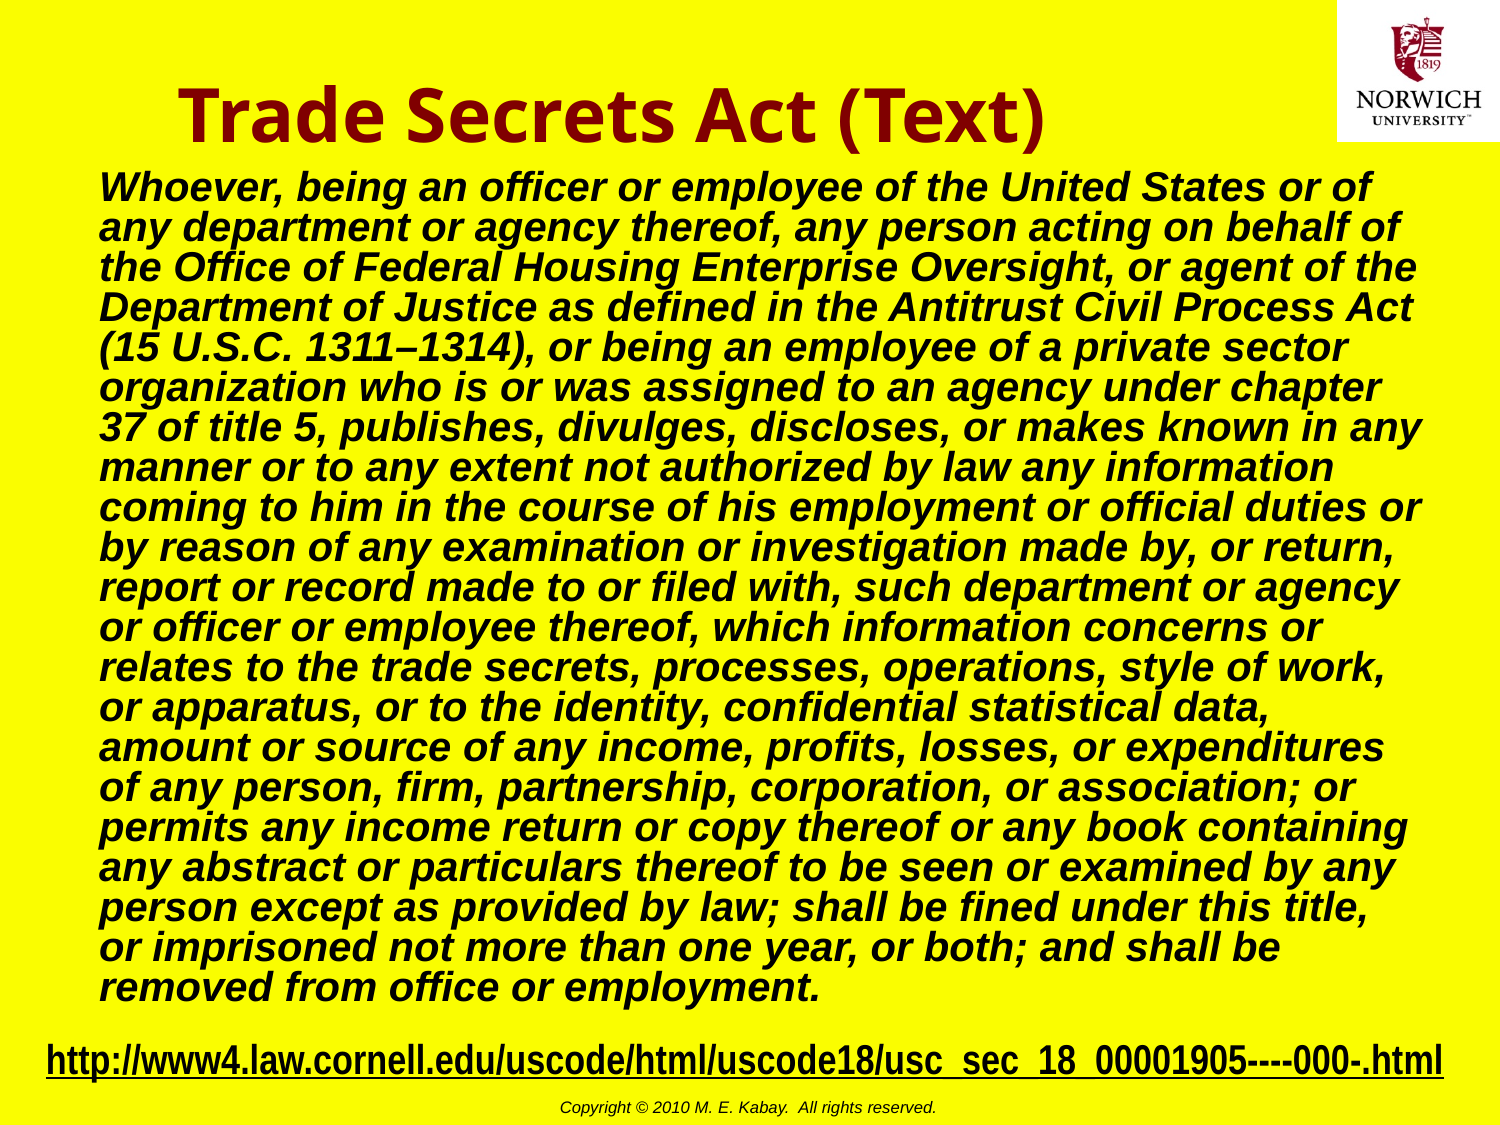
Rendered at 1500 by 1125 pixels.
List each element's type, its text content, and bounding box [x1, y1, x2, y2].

title Trade Secrets Act (Text) [161, 24, 1339, 161]
text_box http://www4.law.cornell.edu/uscode/html/uscode18/usc_sec_18_00001905----000-.html [31, 1025, 1469, 1090]
picture [1337, 0, 1500, 142]
list Whoever, being an officer or employee of the United States or of any department or agency thereof, any person acting on behalf of the Office of Federal Housing Enterprise Oversight, or agent of the Department of Justice as defined in the Antitrust Civil Process Act (15 U.S.C. 1311–1314), or being an employee of a private sector organization who is or was assigned to an agency under chapter 37 of title 5, publishes, divulges, discloses, or makes known in any manner or to any extent not authorized by law any information coming to him in the course of his employment or official duties or by reason of any examination or investigation made by, or return, report or record made to or filed with, such department or agency or officer or employee thereof, which information concerns or relates to the trade secrets, processes, operations, style of work, or apparatus, or to the identity, confidential statistical data, amount or source of any income, profits, losses, or expenditures of any person, firm, partnership, corporation, or association; or permits any income return or copy thereof or any book containing any abstract or particulars thereof to be seen or examined by any person except as provided by law; shall be fined under this title, or imprisoned not more than one year, or both; and shall be removed from office or employment. [36, 161, 1438, 1025]
